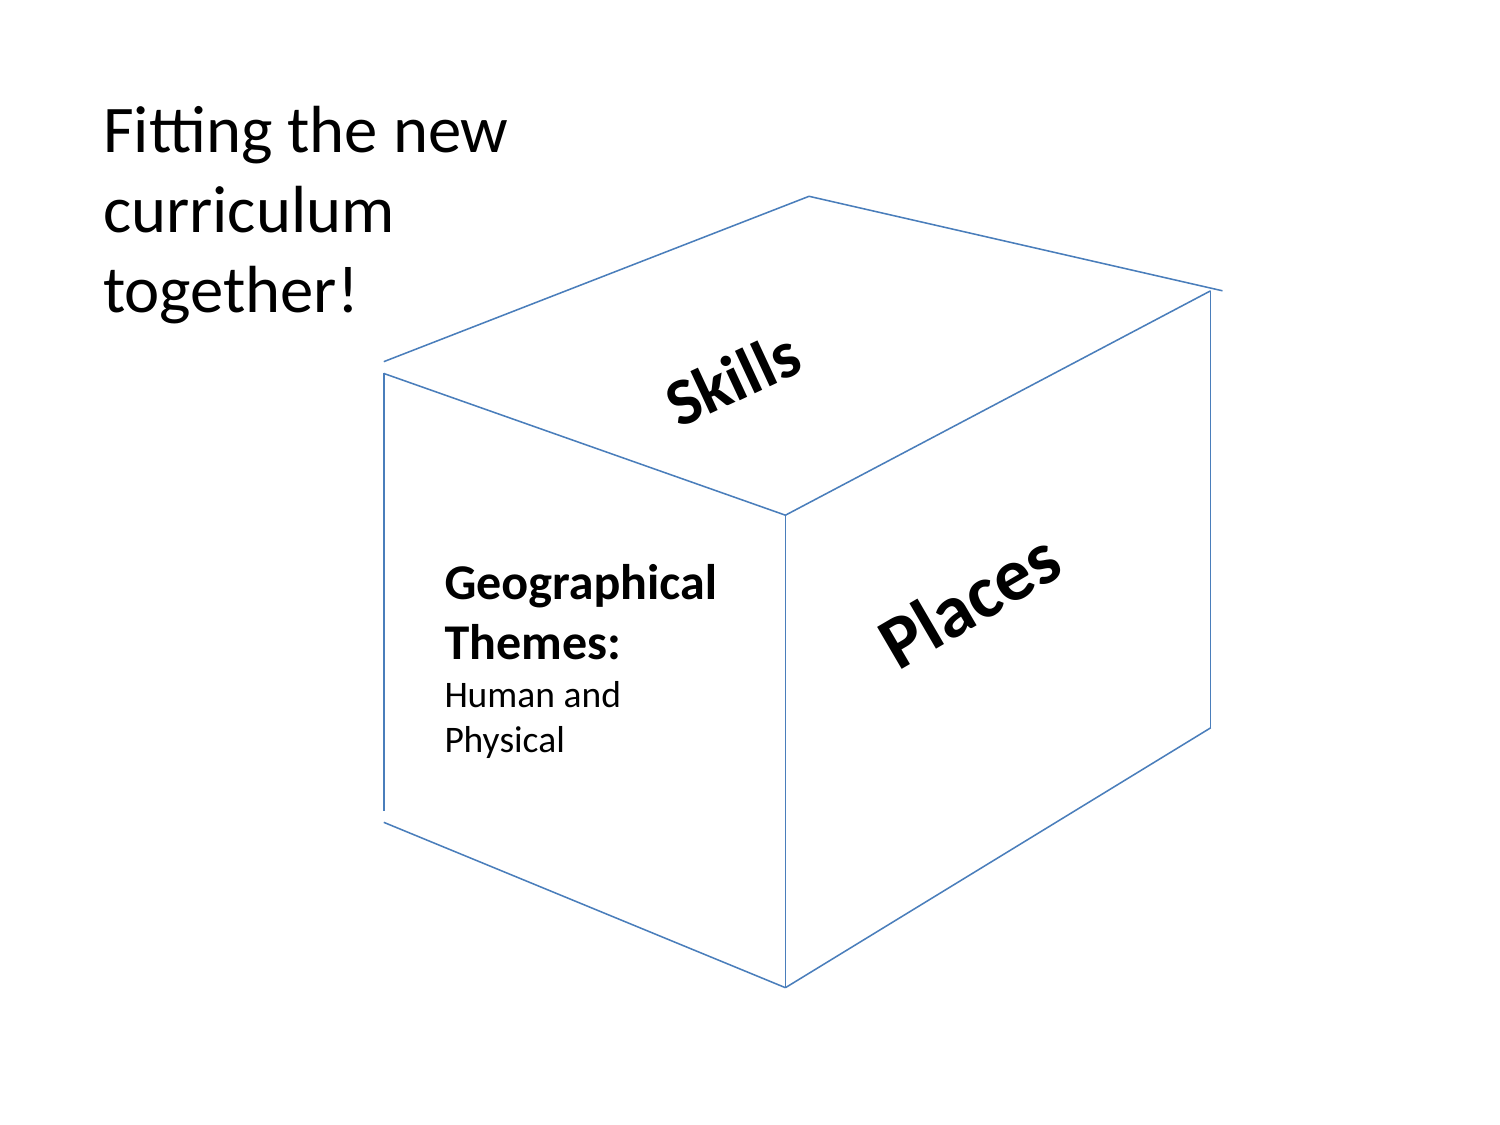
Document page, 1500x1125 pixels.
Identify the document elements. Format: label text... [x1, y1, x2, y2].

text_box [385, 373, 780, 516]
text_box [808, 195, 1223, 291]
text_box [383, 822, 786, 988]
text_box Geographical Themes: Human and Physical [429, 542, 737, 767]
text_box Fitting the new curriculum together! [88, 78, 635, 333]
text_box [785, 727, 1211, 988]
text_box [785, 290, 1206, 516]
text_box Places [843, 524, 1152, 699]
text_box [383, 195, 807, 362]
